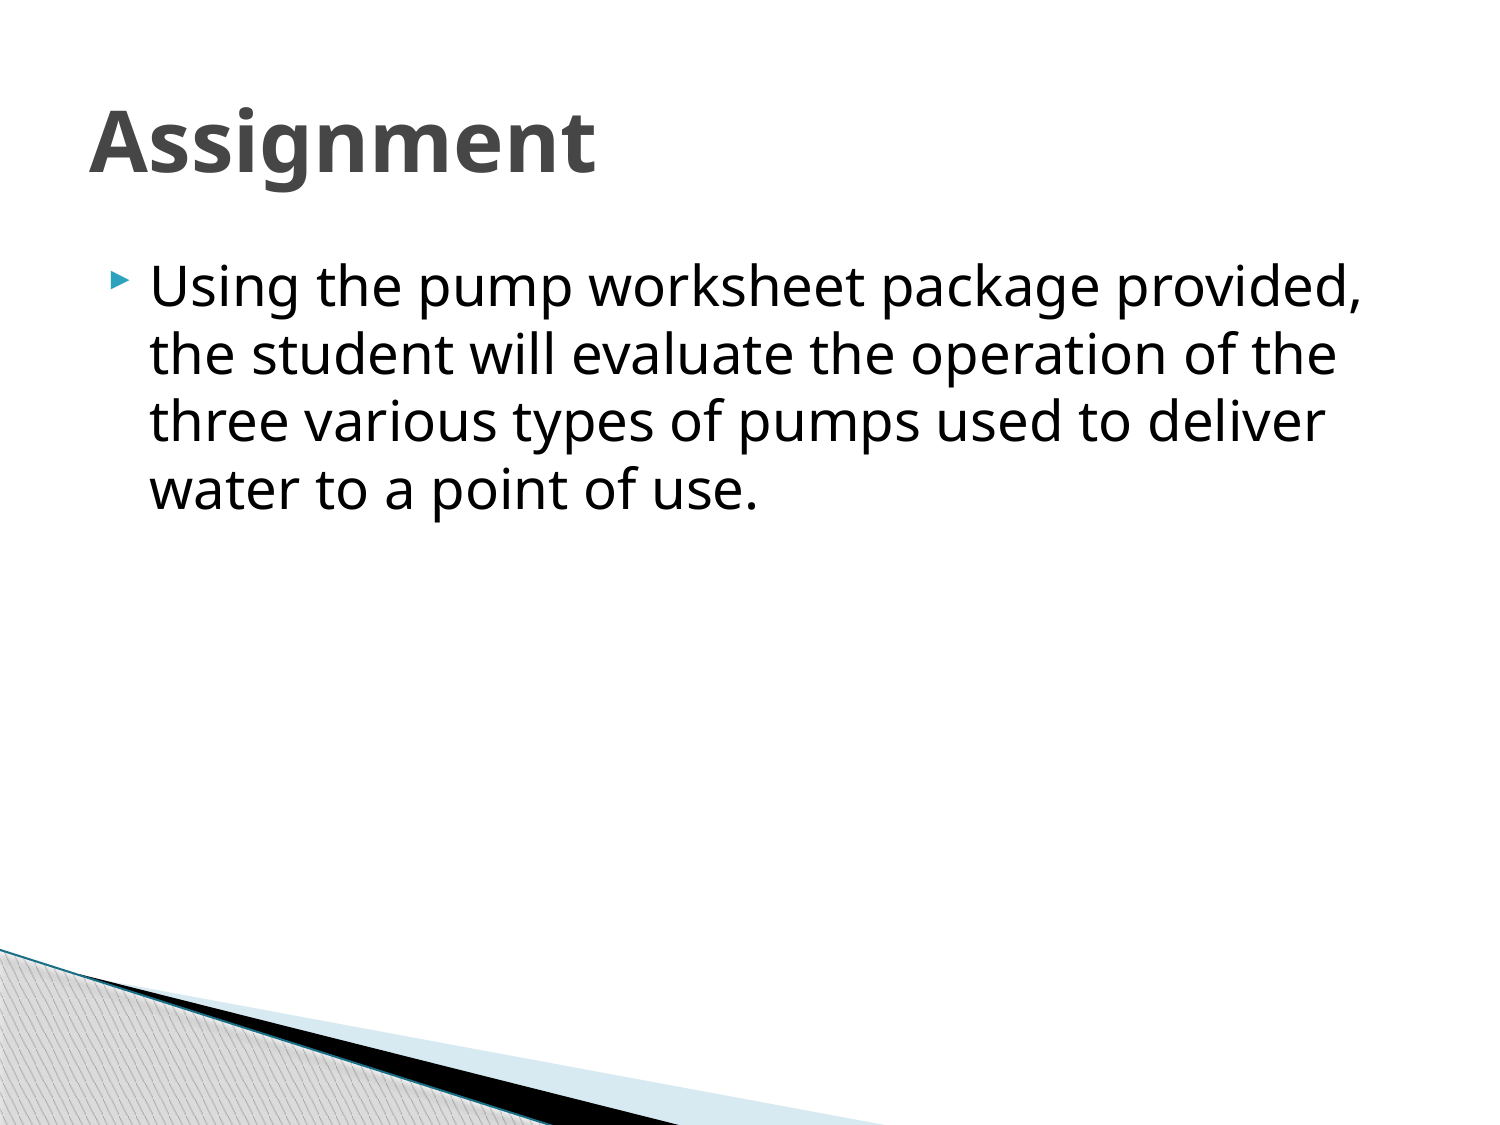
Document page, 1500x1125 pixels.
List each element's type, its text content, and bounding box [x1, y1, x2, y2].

title Assignment [75, 45, 1425, 233]
list Using the pump worksheet package provided, the student will evaluate the operation of the three various types of pumps used to deliver water to a point of use. [75, 243, 1425, 986]
